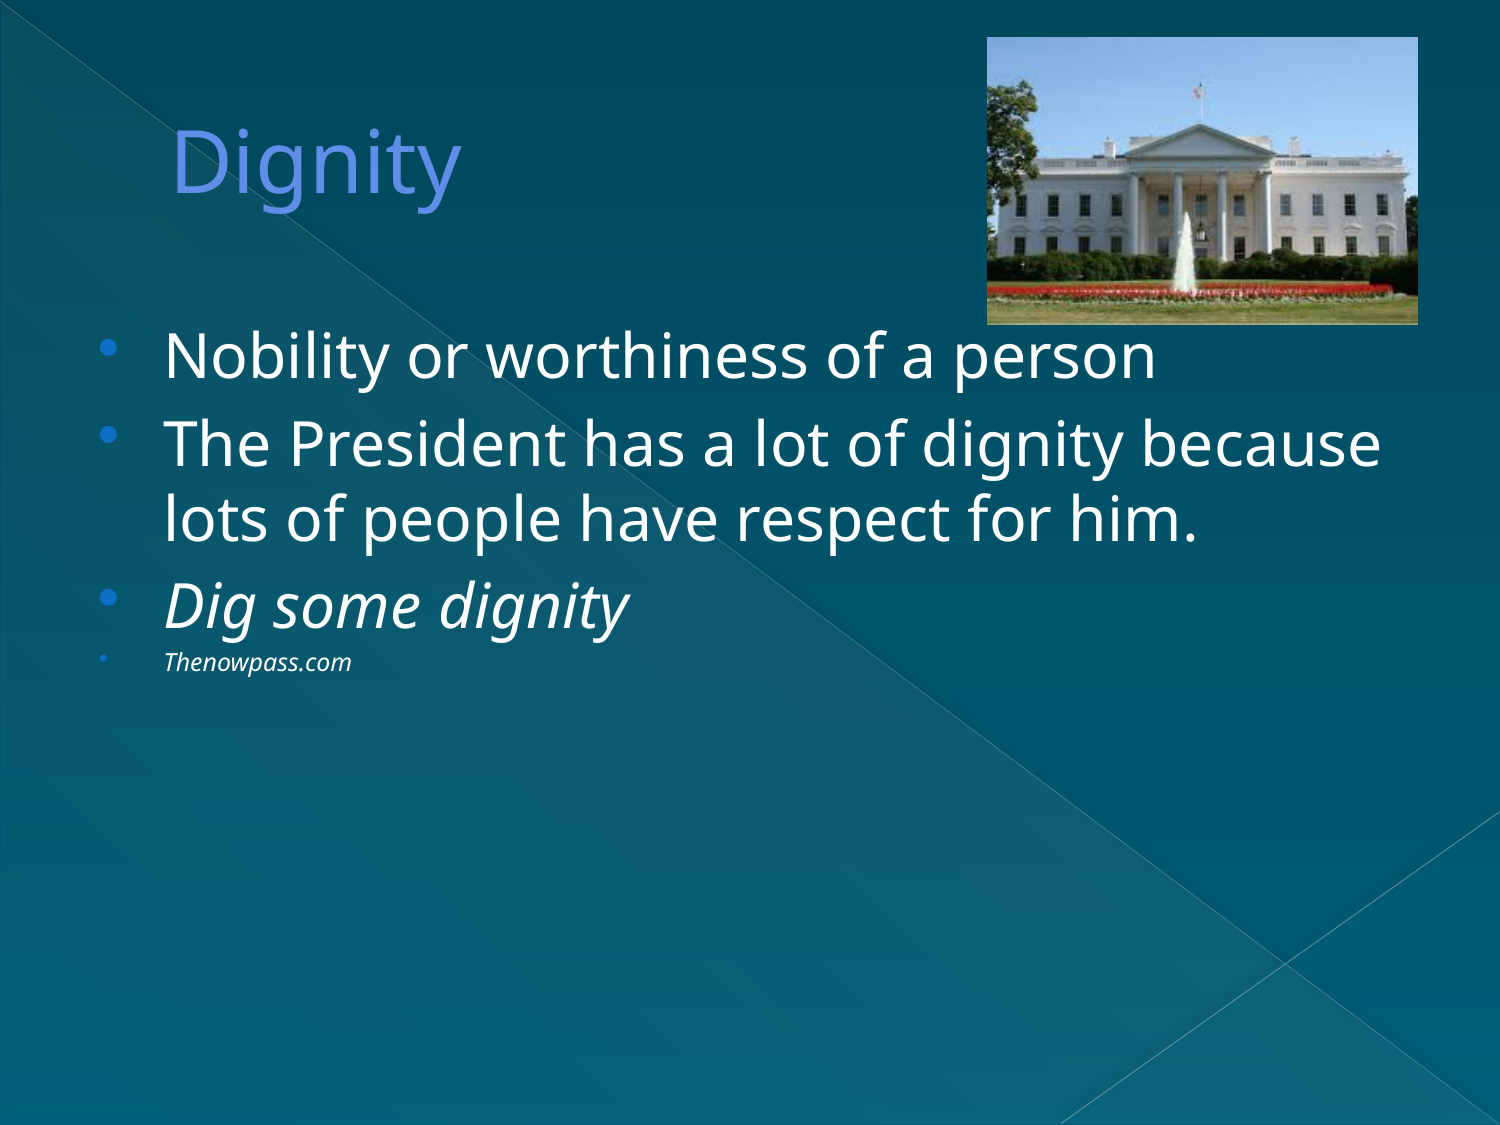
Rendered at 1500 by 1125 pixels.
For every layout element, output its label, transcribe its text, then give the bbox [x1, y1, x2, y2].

list Nobility or worthiness of a person The President has a lot of dignity because lots of people have respect for him. Dig some dignity Thenowpass.com [75, 308, 1425, 1059]
title Dignity [1421, 43, 1425, 274]
title Dignity [75, 43, 977, 274]
picture [988, 38, 1417, 324]
